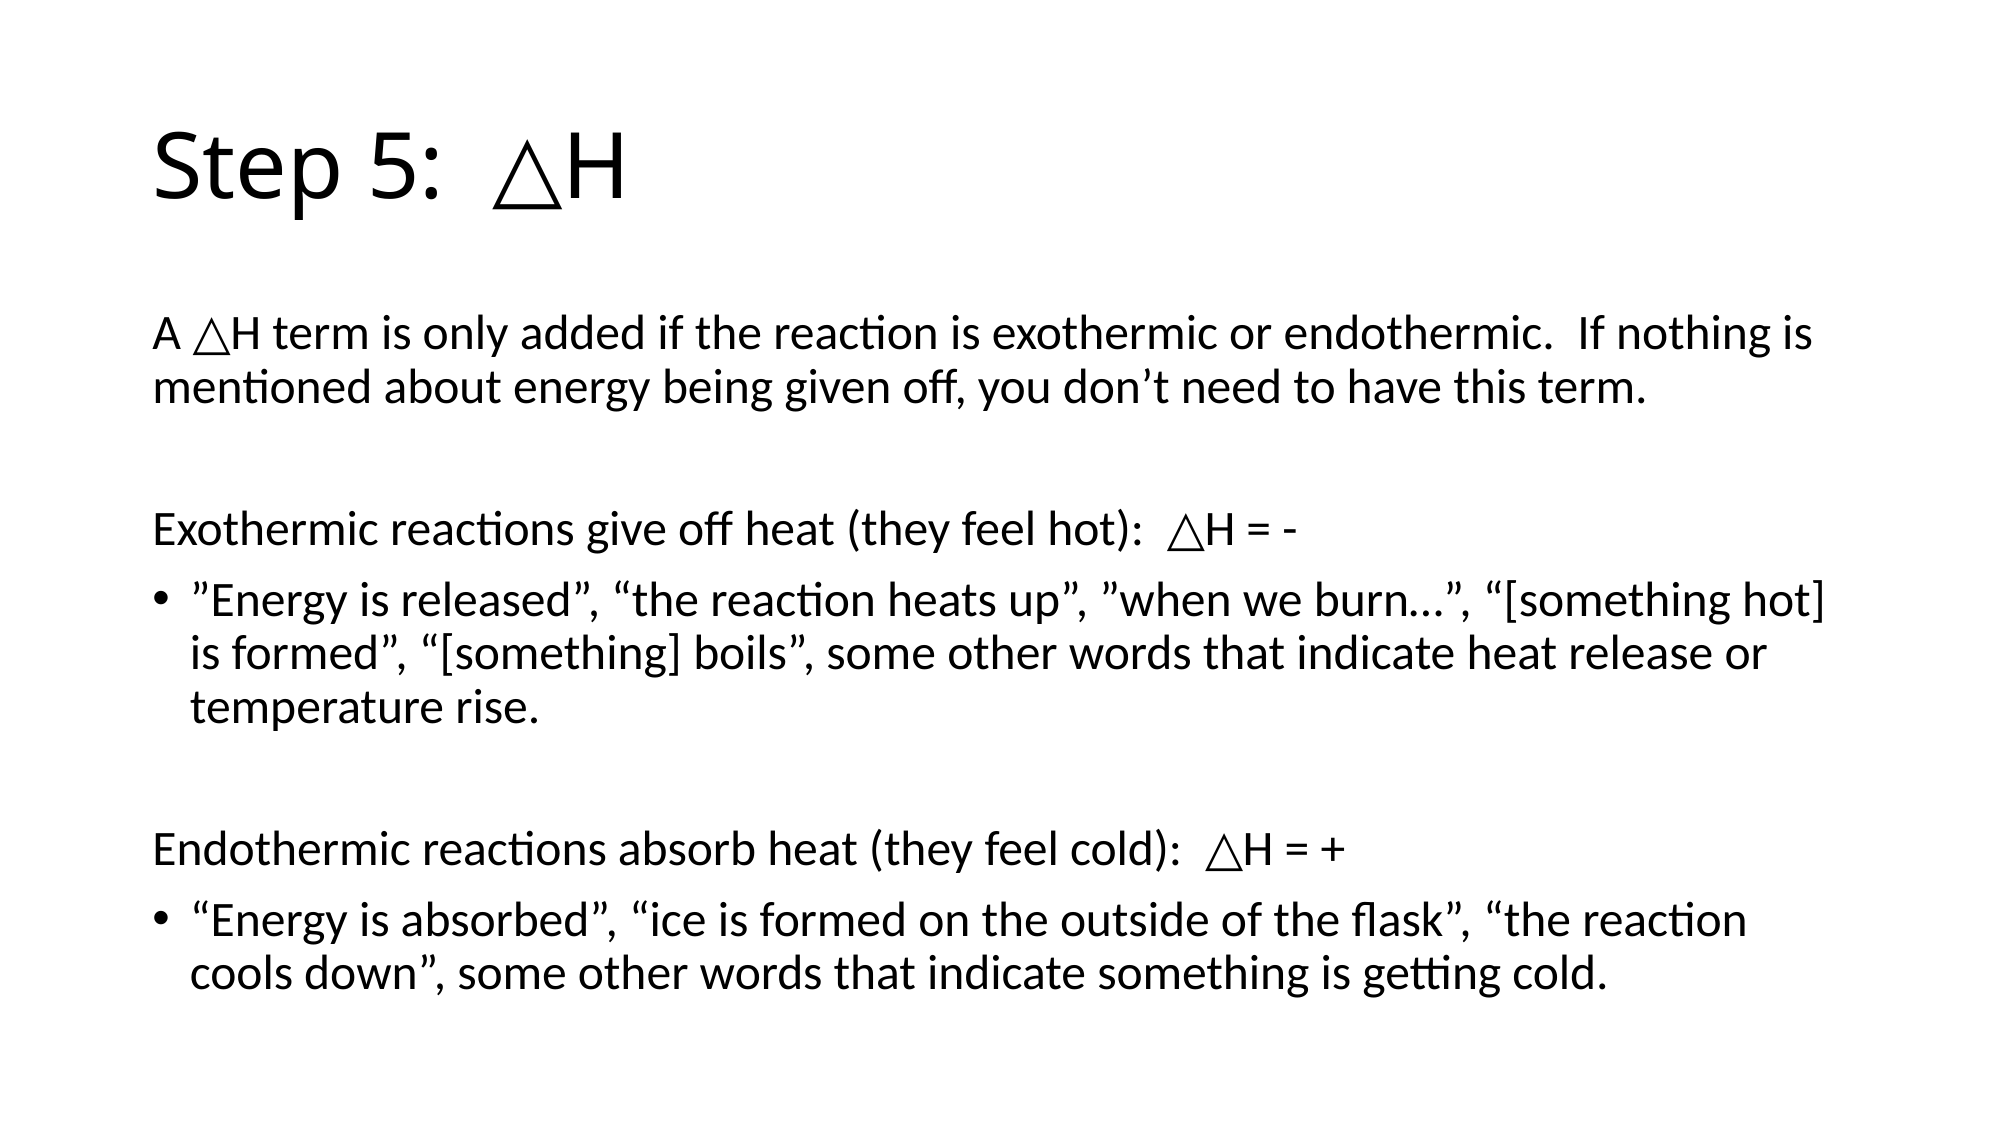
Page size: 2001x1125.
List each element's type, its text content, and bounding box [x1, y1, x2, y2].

title Step 5: △H [137, 59, 1863, 278]
list A △H term is only added if the reaction is exothermic or endothermic. If nothing is mentioned about energy being given off, you don’t need to have this term. Exothermic reactions give off heat (they feel hot): △H = - ”Energy is released”, “the reaction heats up”, ”when we burn…”, “[something hot] is formed”, “[something] boils”, some other words that indicate heat release or temperature rise. Endothermic reactions absorb heat (they feel cold): △H = + “Energy is absorbed”, “ice is formed on the outside of the flask”, “the reaction cools down”, some other words that indicate something is getting cold. [137, 299, 1863, 1014]
